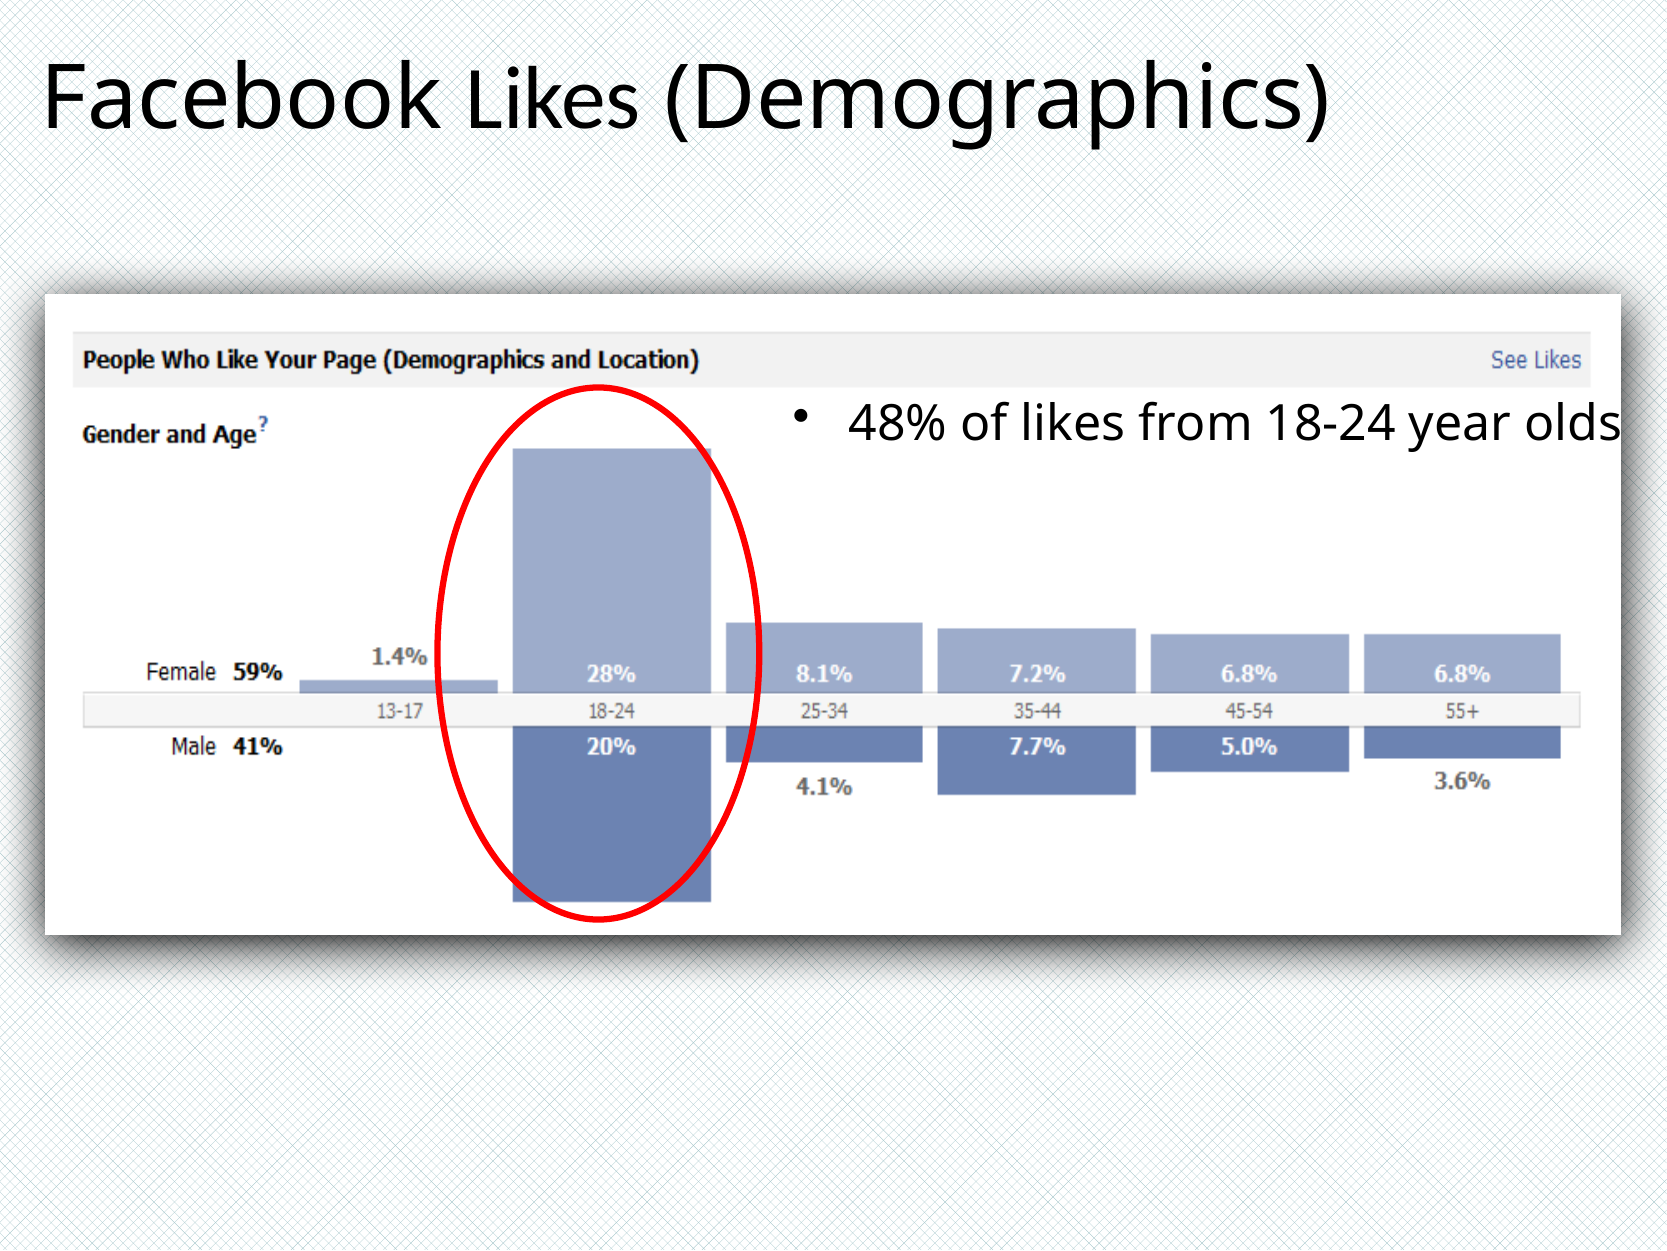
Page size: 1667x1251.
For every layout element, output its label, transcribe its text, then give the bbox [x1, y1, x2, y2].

picture [45, 294, 1621, 936]
title Facebook Likes (Demographics) [40, 46, 1506, 170]
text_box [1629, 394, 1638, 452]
